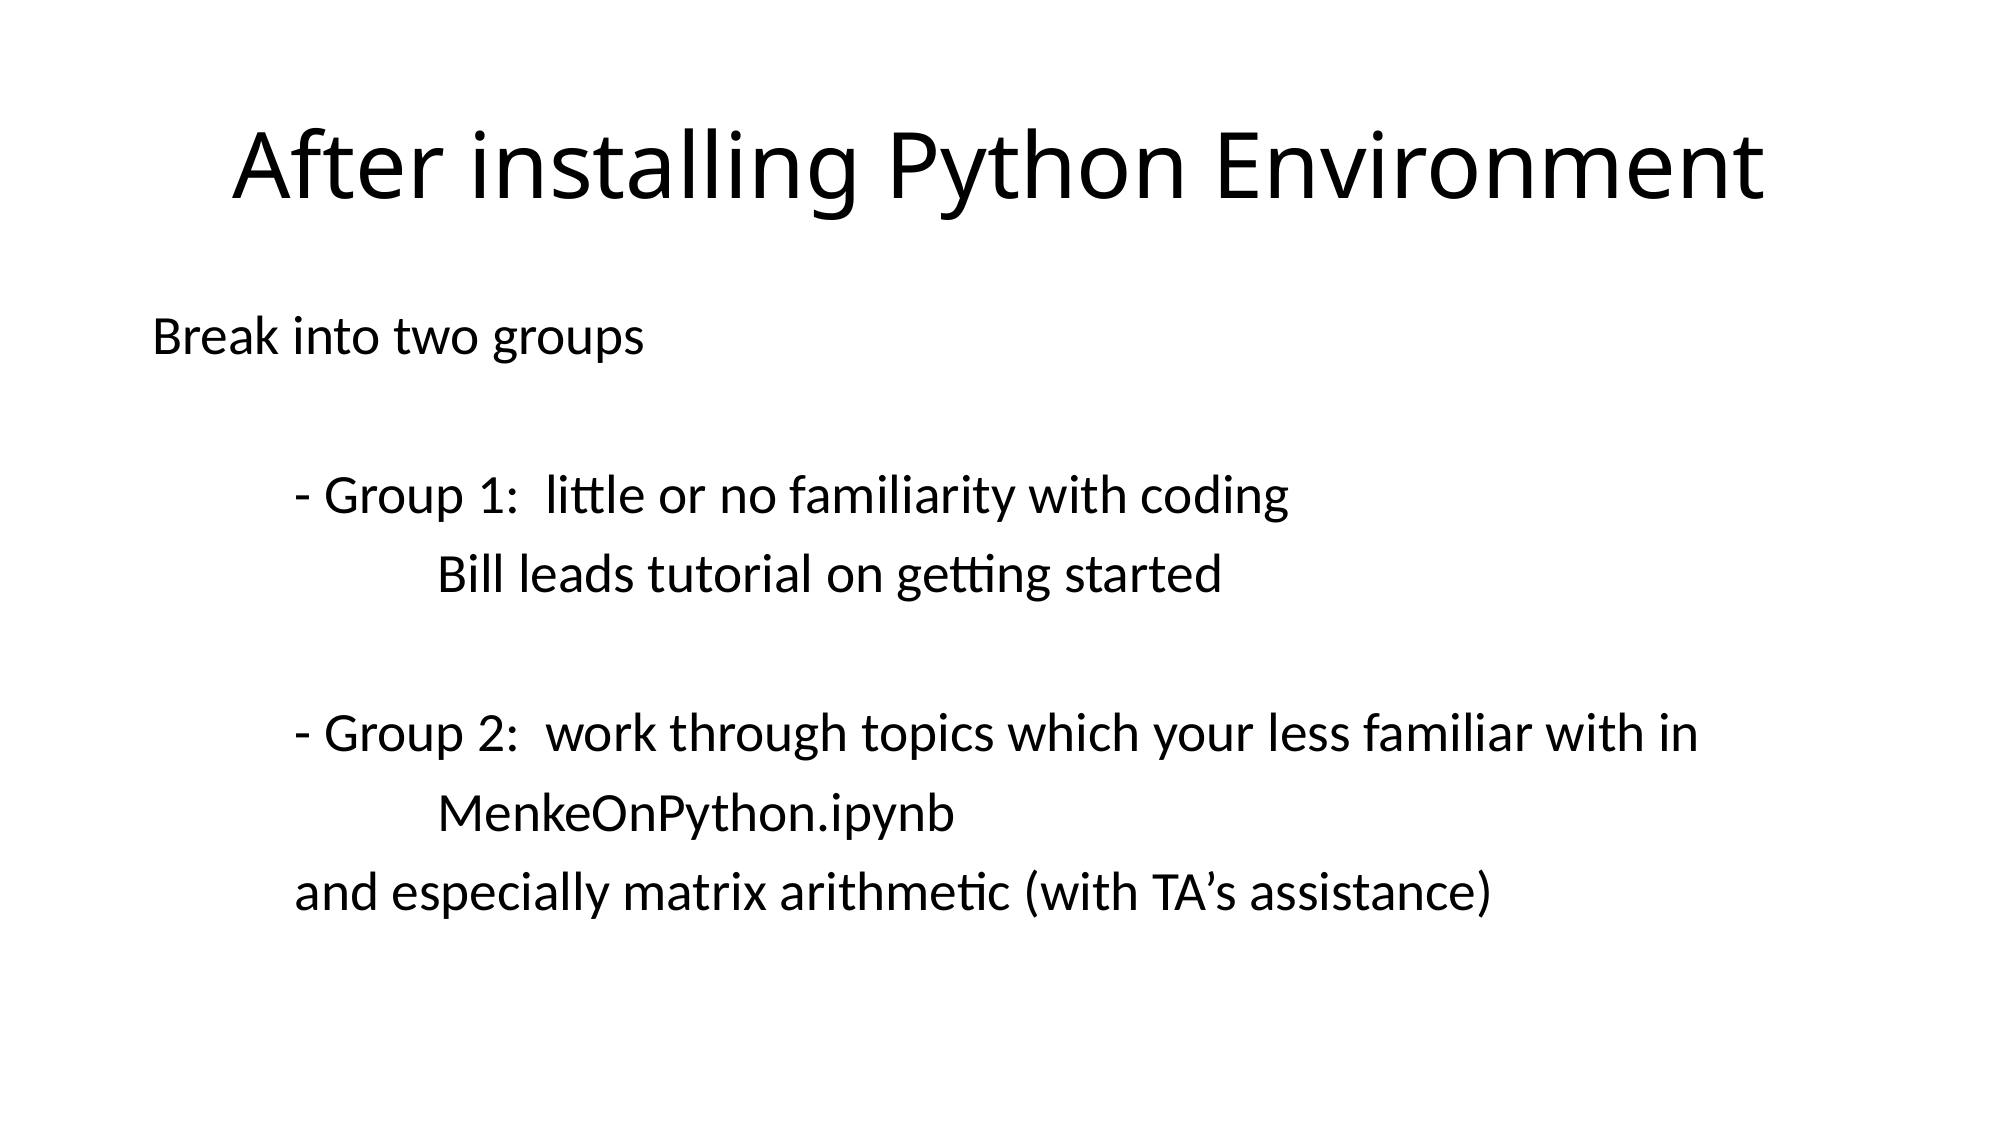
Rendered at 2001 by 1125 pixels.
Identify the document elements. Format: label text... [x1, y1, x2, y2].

list Break into two groups - Group 1: little or no familiarity with coding Bill leads tutorial on getting started - Group 2: work through topics which your less familiar with in MenkeOnPython.ipynb and especially matrix arithmetic (with TA’s assistance) [137, 299, 1863, 1014]
title After installing Python Environment [137, 59, 1863, 278]
